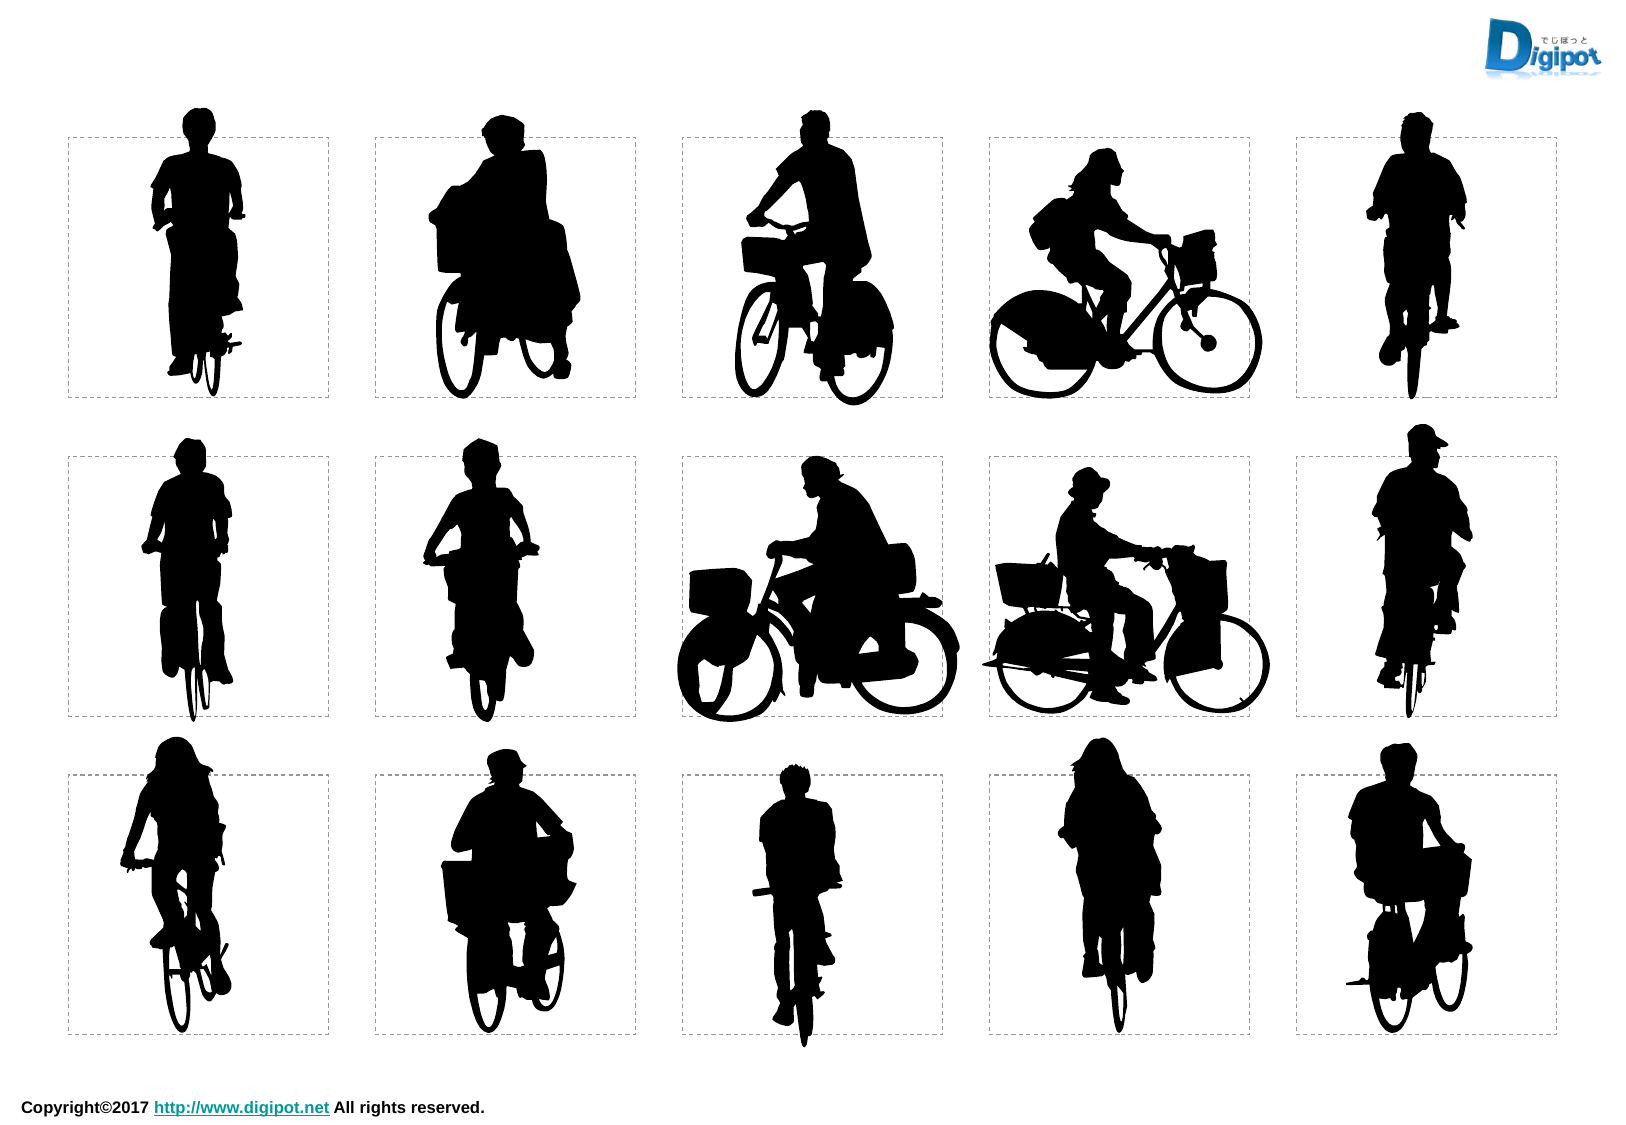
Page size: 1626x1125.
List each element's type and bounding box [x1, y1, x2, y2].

text_box [1345, 743, 1473, 1033]
text_box [120, 736, 232, 1033]
text_box [735, 110, 894, 406]
text_box [1371, 424, 1473, 719]
text_box [1057, 737, 1162, 1033]
text_box [141, 438, 234, 722]
text_box [989, 147, 1263, 399]
text_box [440, 749, 577, 1033]
text_box [677, 455, 960, 722]
text_box [428, 114, 581, 399]
text_box [150, 107, 246, 397]
text_box [423, 438, 540, 722]
text_box [1366, 112, 1467, 400]
text_box [982, 467, 1270, 714]
picture [1485, 18, 1602, 82]
text_box [752, 763, 843, 1048]
